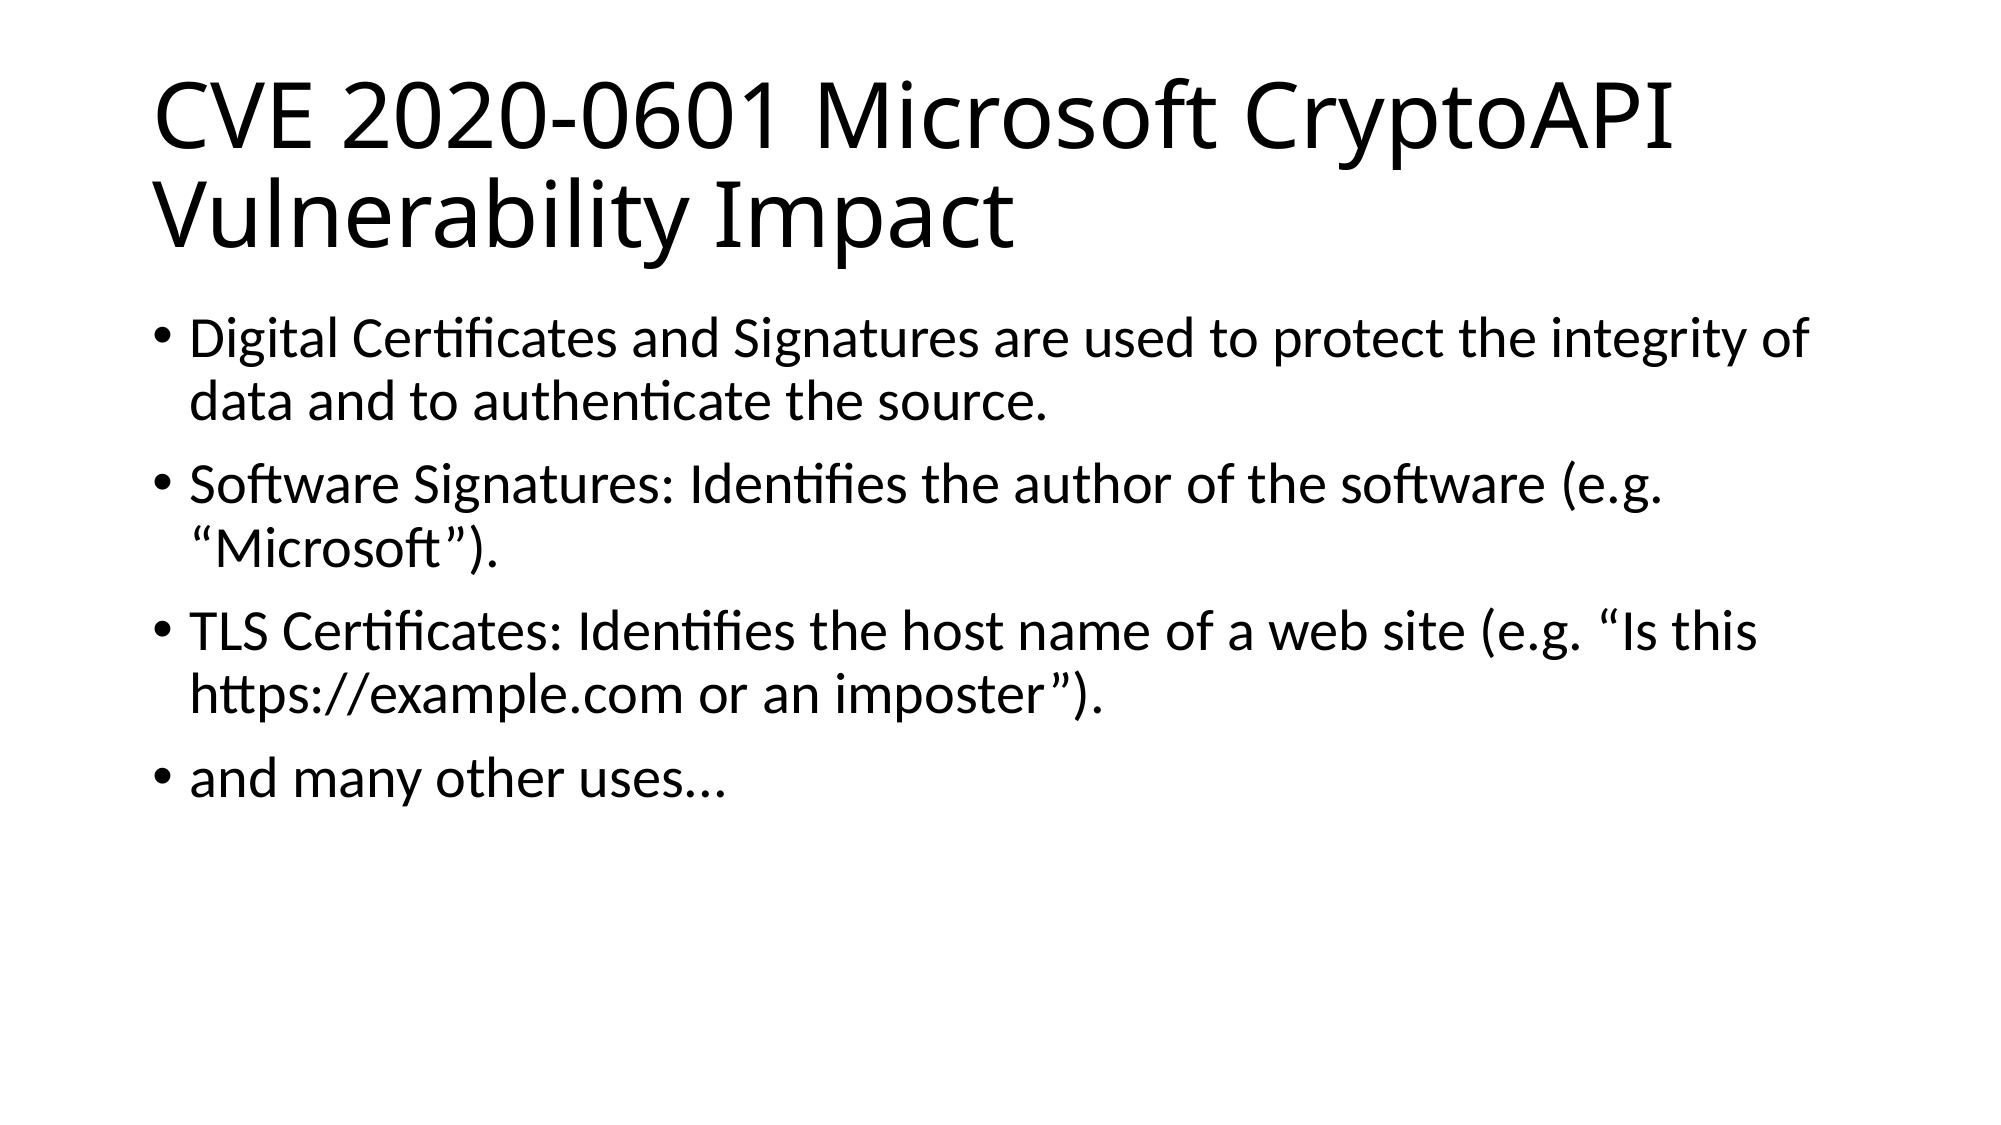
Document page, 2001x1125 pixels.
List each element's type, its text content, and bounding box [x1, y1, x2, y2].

list Digital Certificates and Signatures are used to protect the integrity of data and to authenticate the source. Software Signatures: Identifies the author of the software (e.g. “Microsoft”). TLS Certificates: Identifies the host name of a web site (e.g. “Is this https://example.com or an imposter”). and many other uses... [137, 299, 1863, 1014]
title CVE 2020-0601 Microsoft CryptoAPI Vulnerability Impact [137, 59, 1863, 278]
